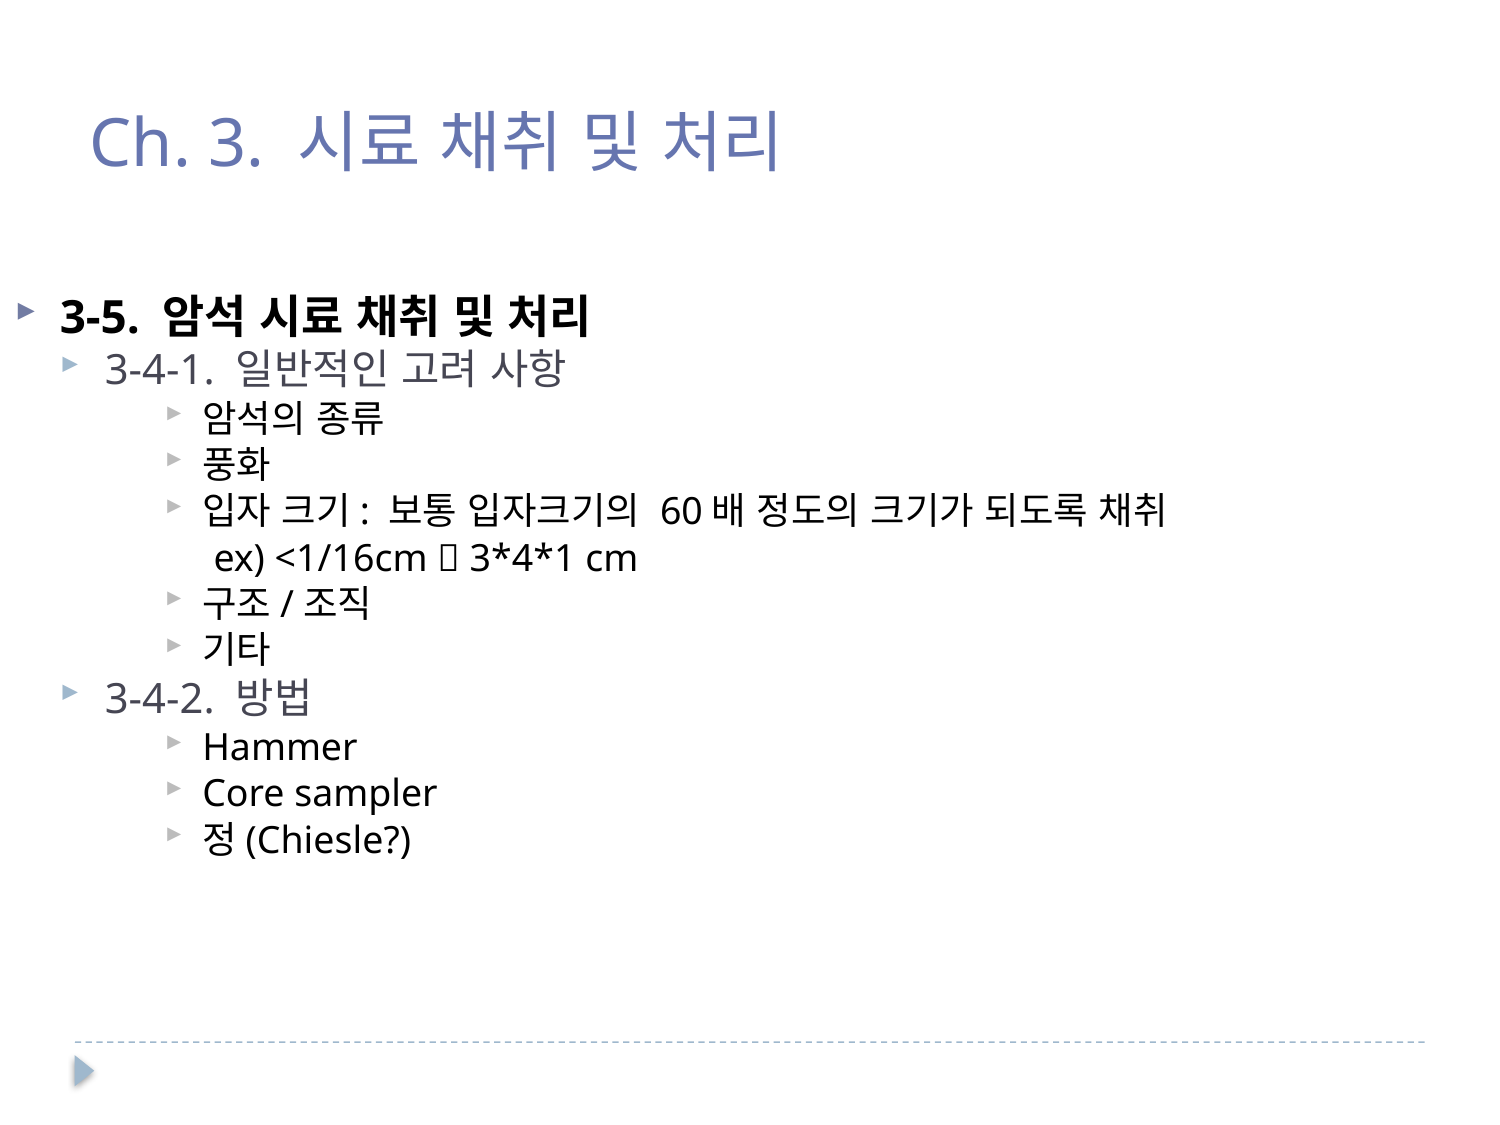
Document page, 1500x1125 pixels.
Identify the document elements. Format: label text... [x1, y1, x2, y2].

text_box Ch. 3. 시료 채취 및 처리 [74, 24, 1425, 188]
list 3-5. 암석 시료 채취 및 처리 3-4-1. 일반적인 고려 사항 암석의 종류 풍화 입자 크기: 보통 입자크기의 60배 정도의 크기가 되도록 채취 ex) <1/16cm  3*4*1 cm 구조/조직 기타 3-4-2. 방법 Hammer Core sampler 정(Chiesle?) [0, 291, 1350, 1050]
